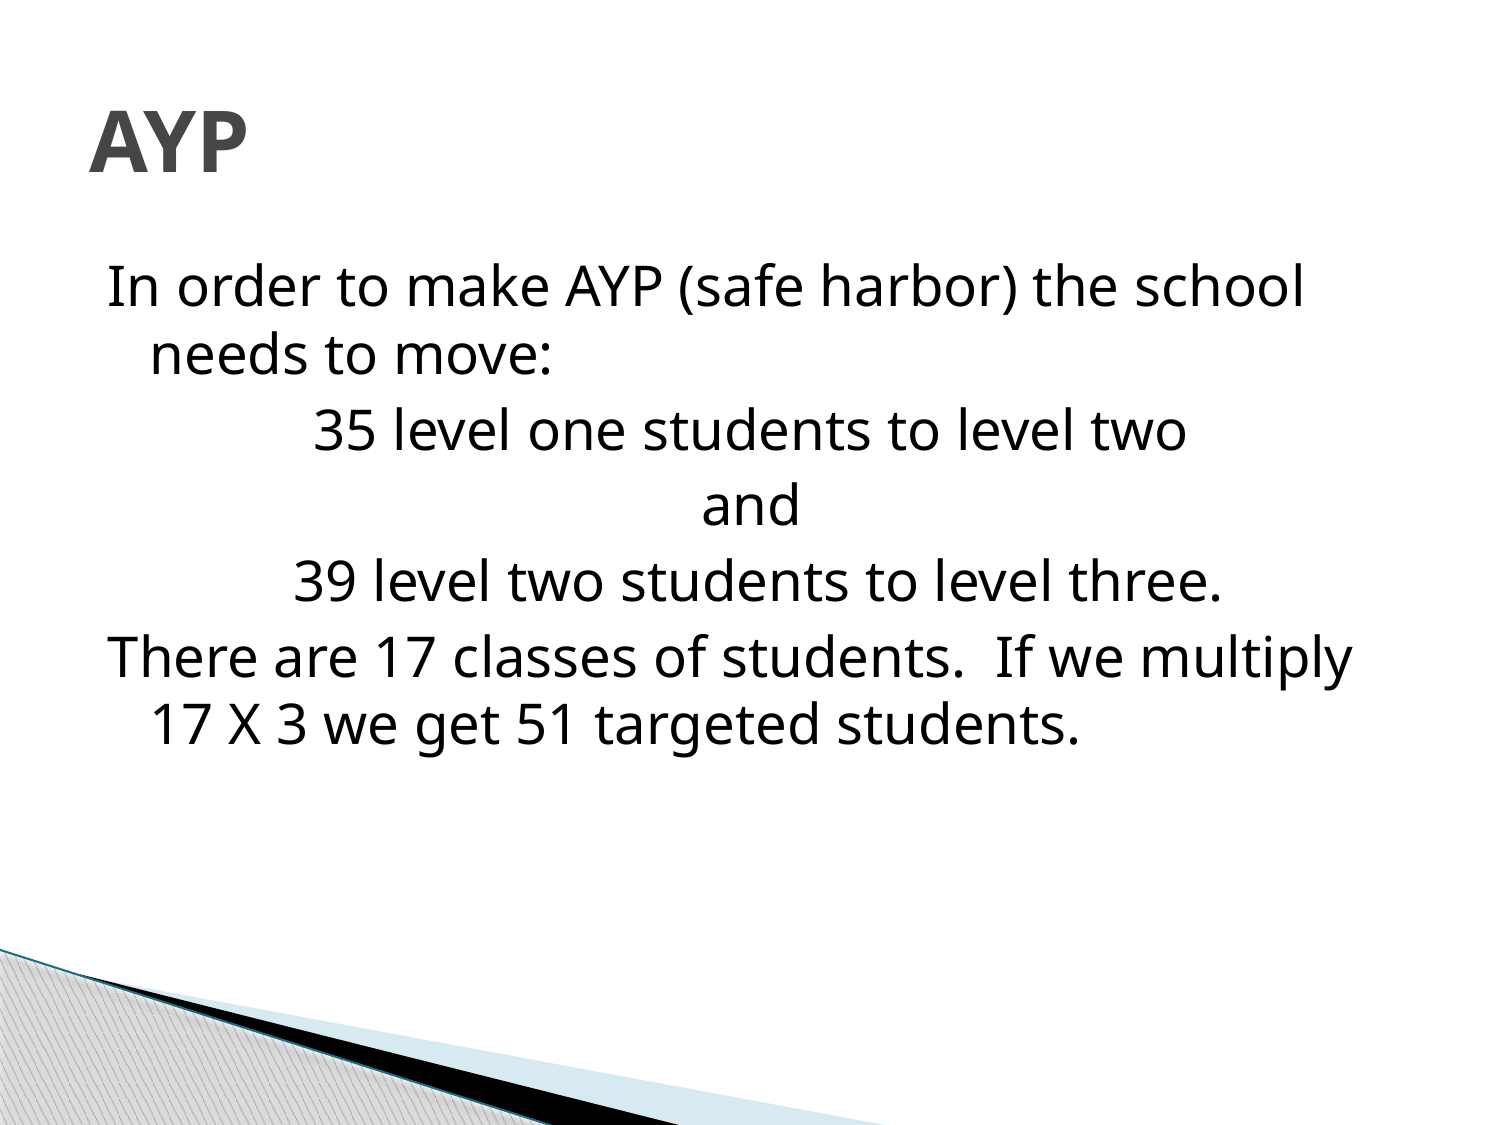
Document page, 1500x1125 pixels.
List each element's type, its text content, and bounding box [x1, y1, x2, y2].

title AYP [75, 45, 1425, 233]
list In order to make AYP (safe harbor) the school needs to move: 35 level one students to level two and 39 level two students to level three. There are 17 classes of students. If we multiply 17 X 3 we get 51 targeted students. [75, 243, 1425, 986]
